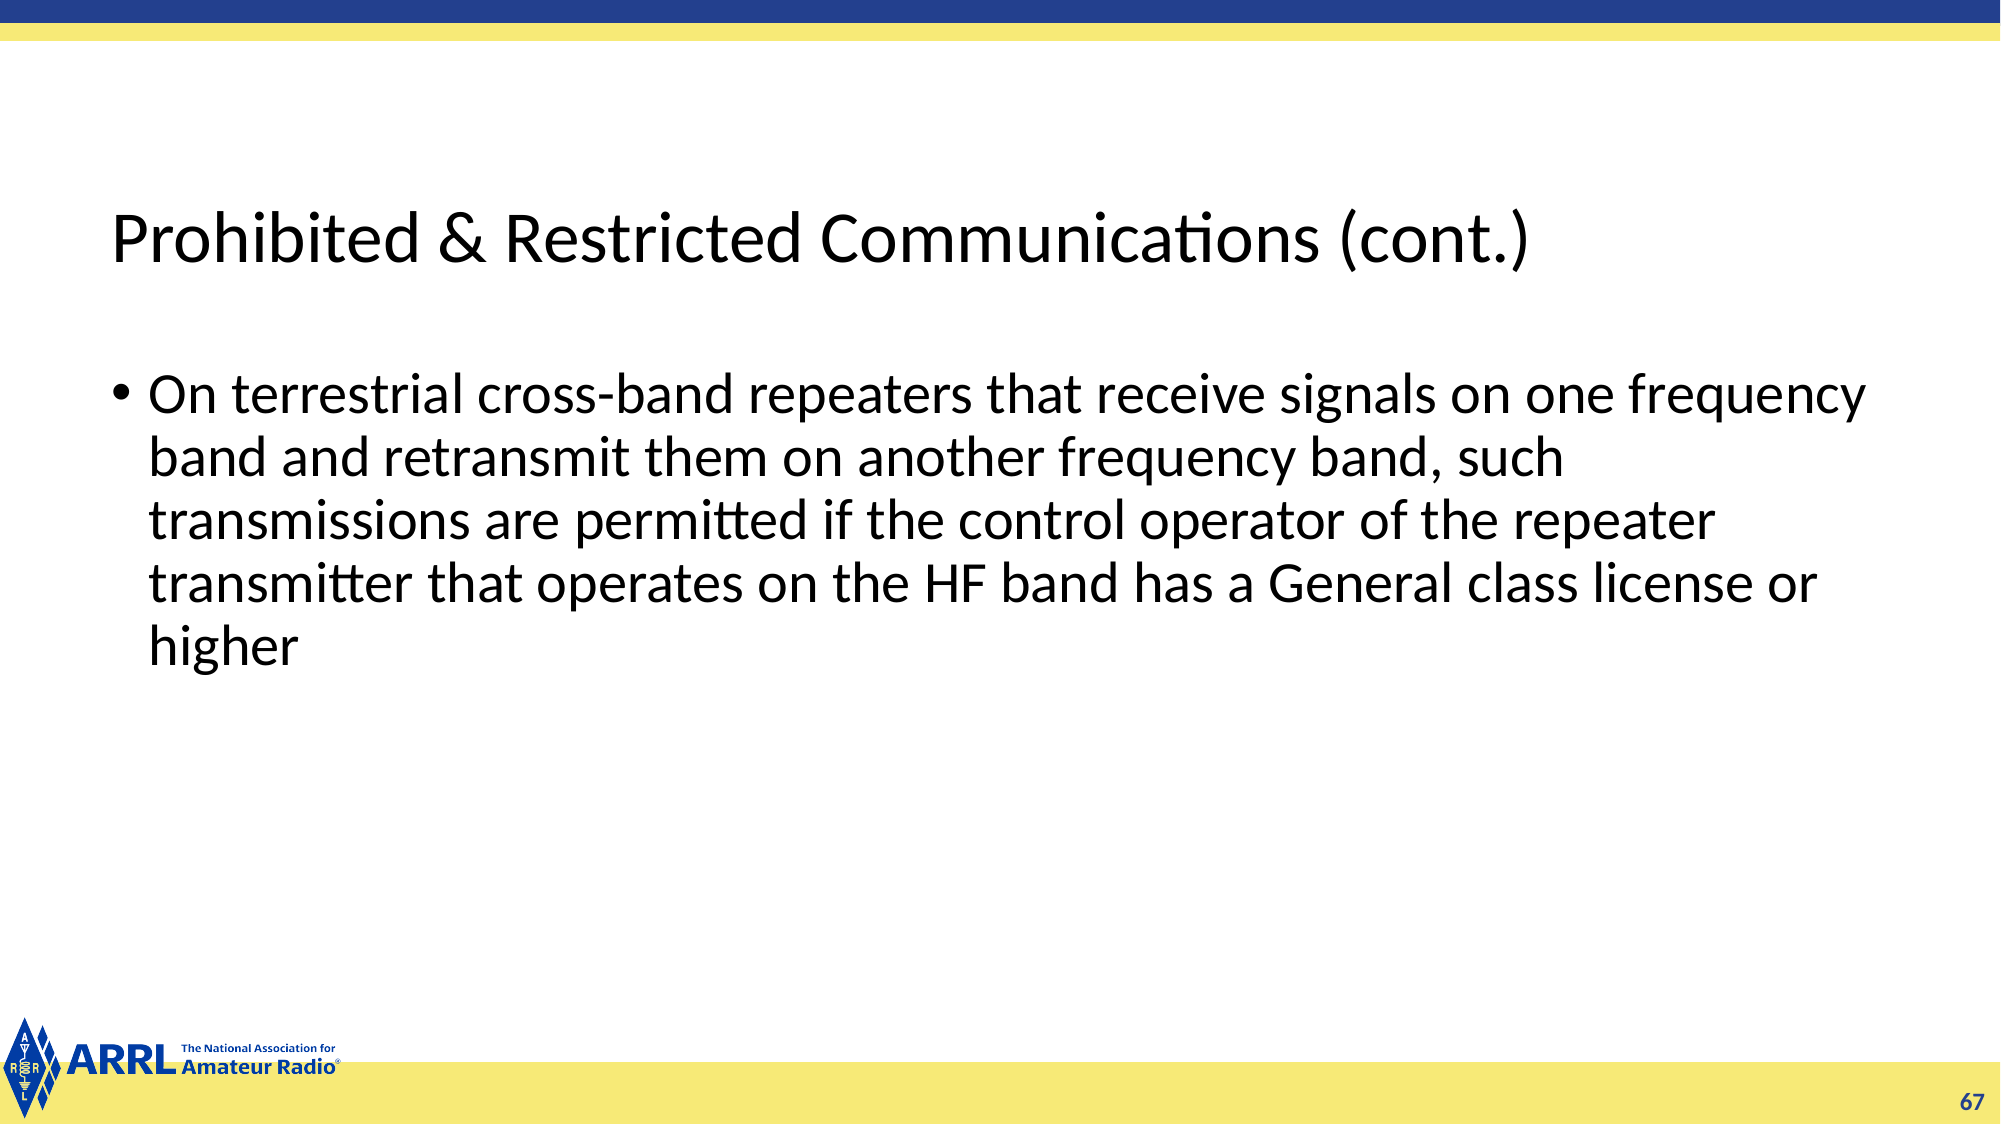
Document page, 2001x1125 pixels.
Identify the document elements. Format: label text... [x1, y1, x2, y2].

picture [1, 1015, 342, 1121]
title Prohibited & Restricted Communications (cont.) [96, 191, 1897, 336]
list On terrestrial cross-band repeaters that receive signals on one frequency band and retransmit them on another frequency band, such transmissions are permitted if the control operator of the repeater transmitter that operates on the HF band has a General class license or higher [96, 355, 1913, 1075]
